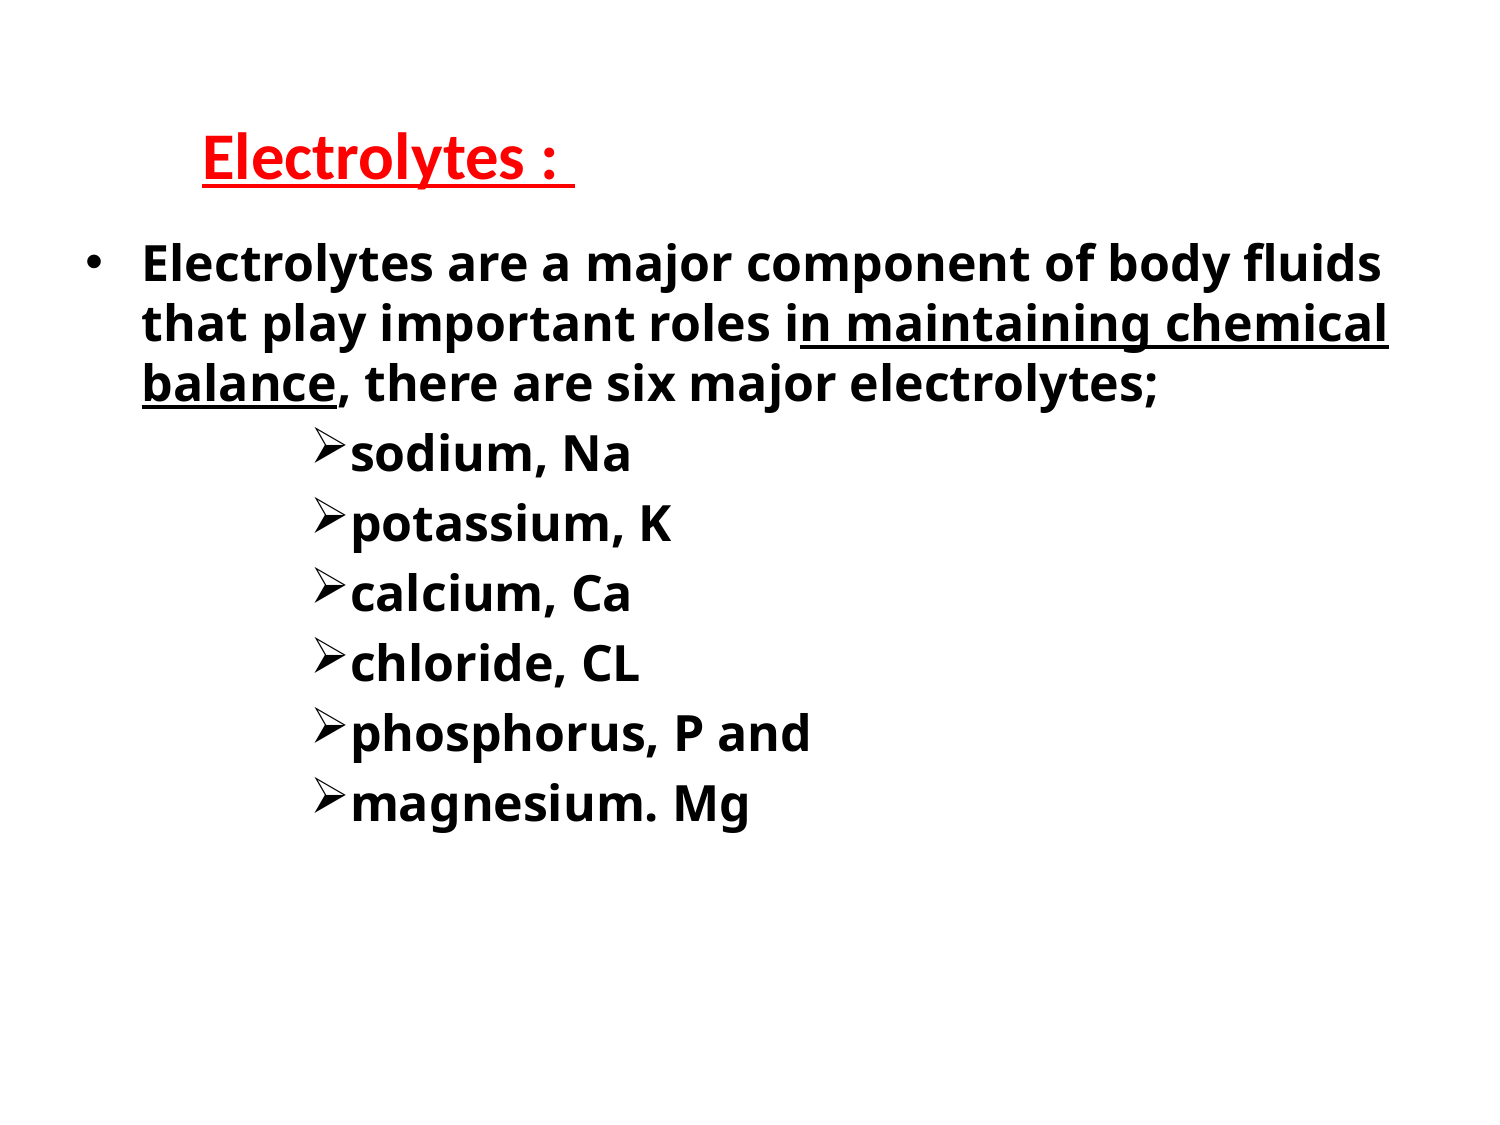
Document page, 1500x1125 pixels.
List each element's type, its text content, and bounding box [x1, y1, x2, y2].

text_box Electrolytes : [187, 105, 699, 201]
list Electrolytes are a major component of body fluids that play important roles in maintaining chemical balance, there are six major electrolytes; sodium, Na potassium, K calcium, Ca chloride, CL phosphorus, P and magnesium. Mg [70, 164, 1421, 1029]
